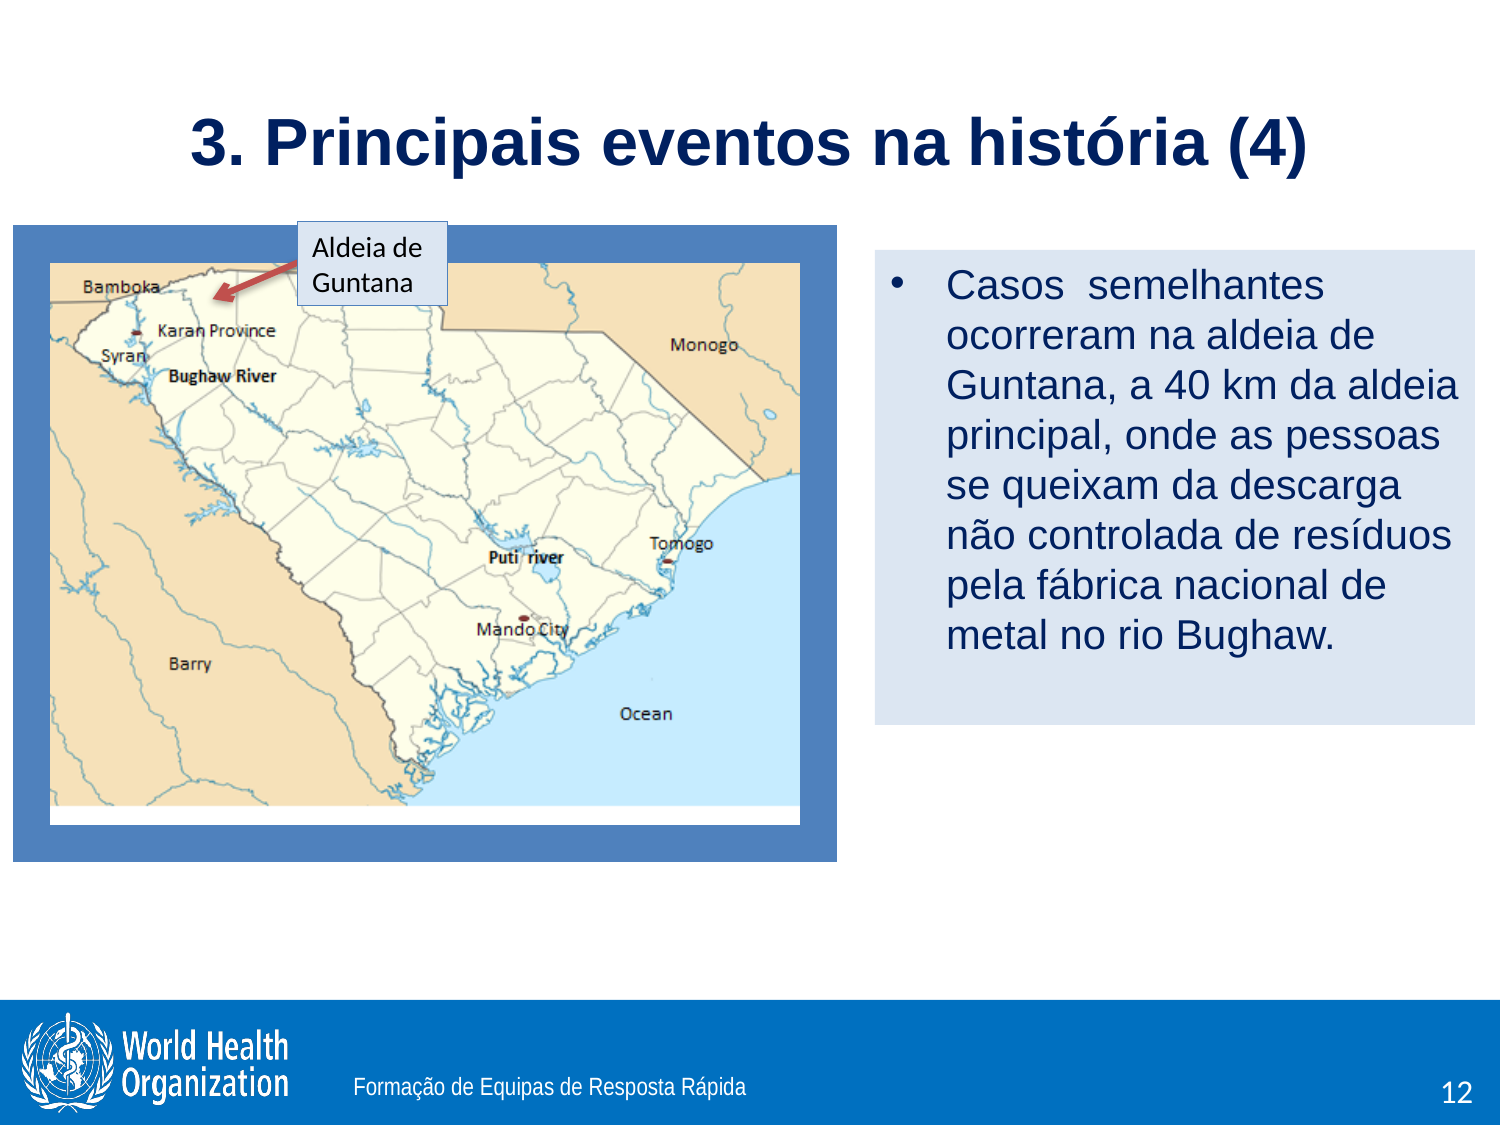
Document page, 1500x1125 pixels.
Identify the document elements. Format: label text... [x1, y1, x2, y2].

text_box Aldeia de Guntana [297, 221, 448, 260]
text_box Casos semelhantes ocorreram na aldeia de Guntana, a 40 km da aldeia principal, onde as pessoas se queixam da descarga não controlada de resíduos pela fábrica nacional de metal no rio Bughaw. [874, 249, 1475, 725]
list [49, 262, 801, 826]
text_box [212, 261, 301, 300]
title 3. Principais eventos na história (4) [75, 45, 1425, 233]
picture [21, 1012, 288, 1113]
